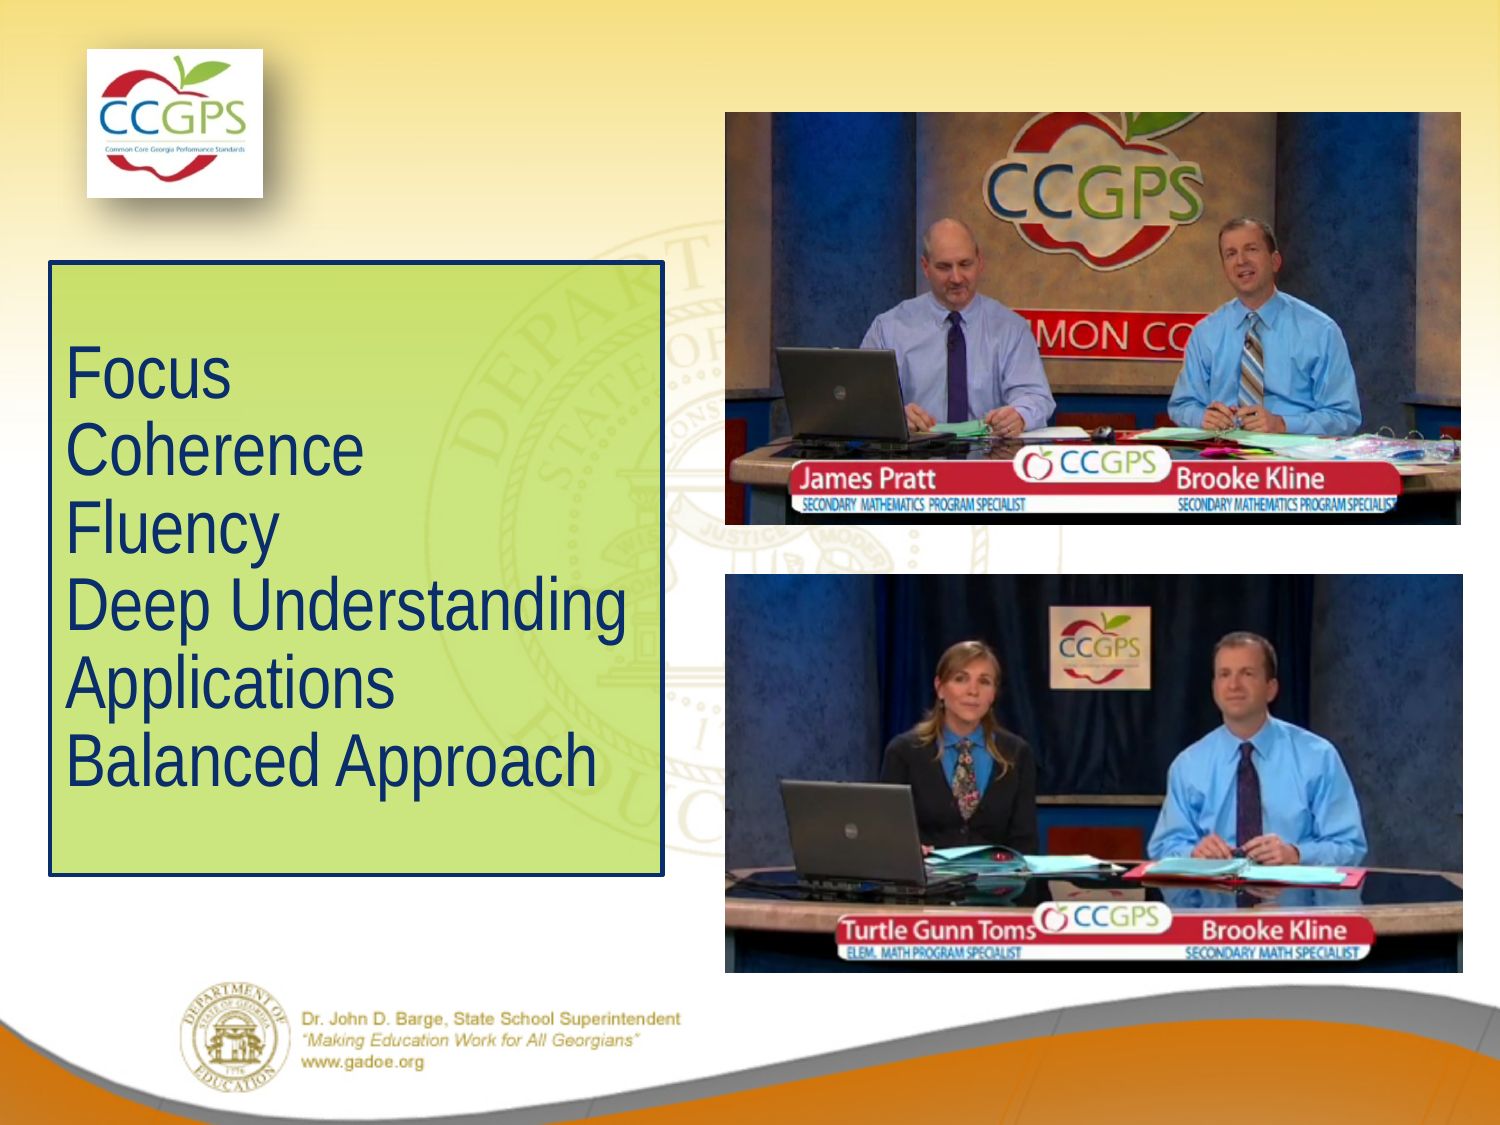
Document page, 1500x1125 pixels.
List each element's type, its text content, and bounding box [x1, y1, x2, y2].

picture [0, 0, 1500, 1125]
list Focus Coherence Fluency Deep Understanding Applications Balanced Approach [49, 262, 663, 876]
